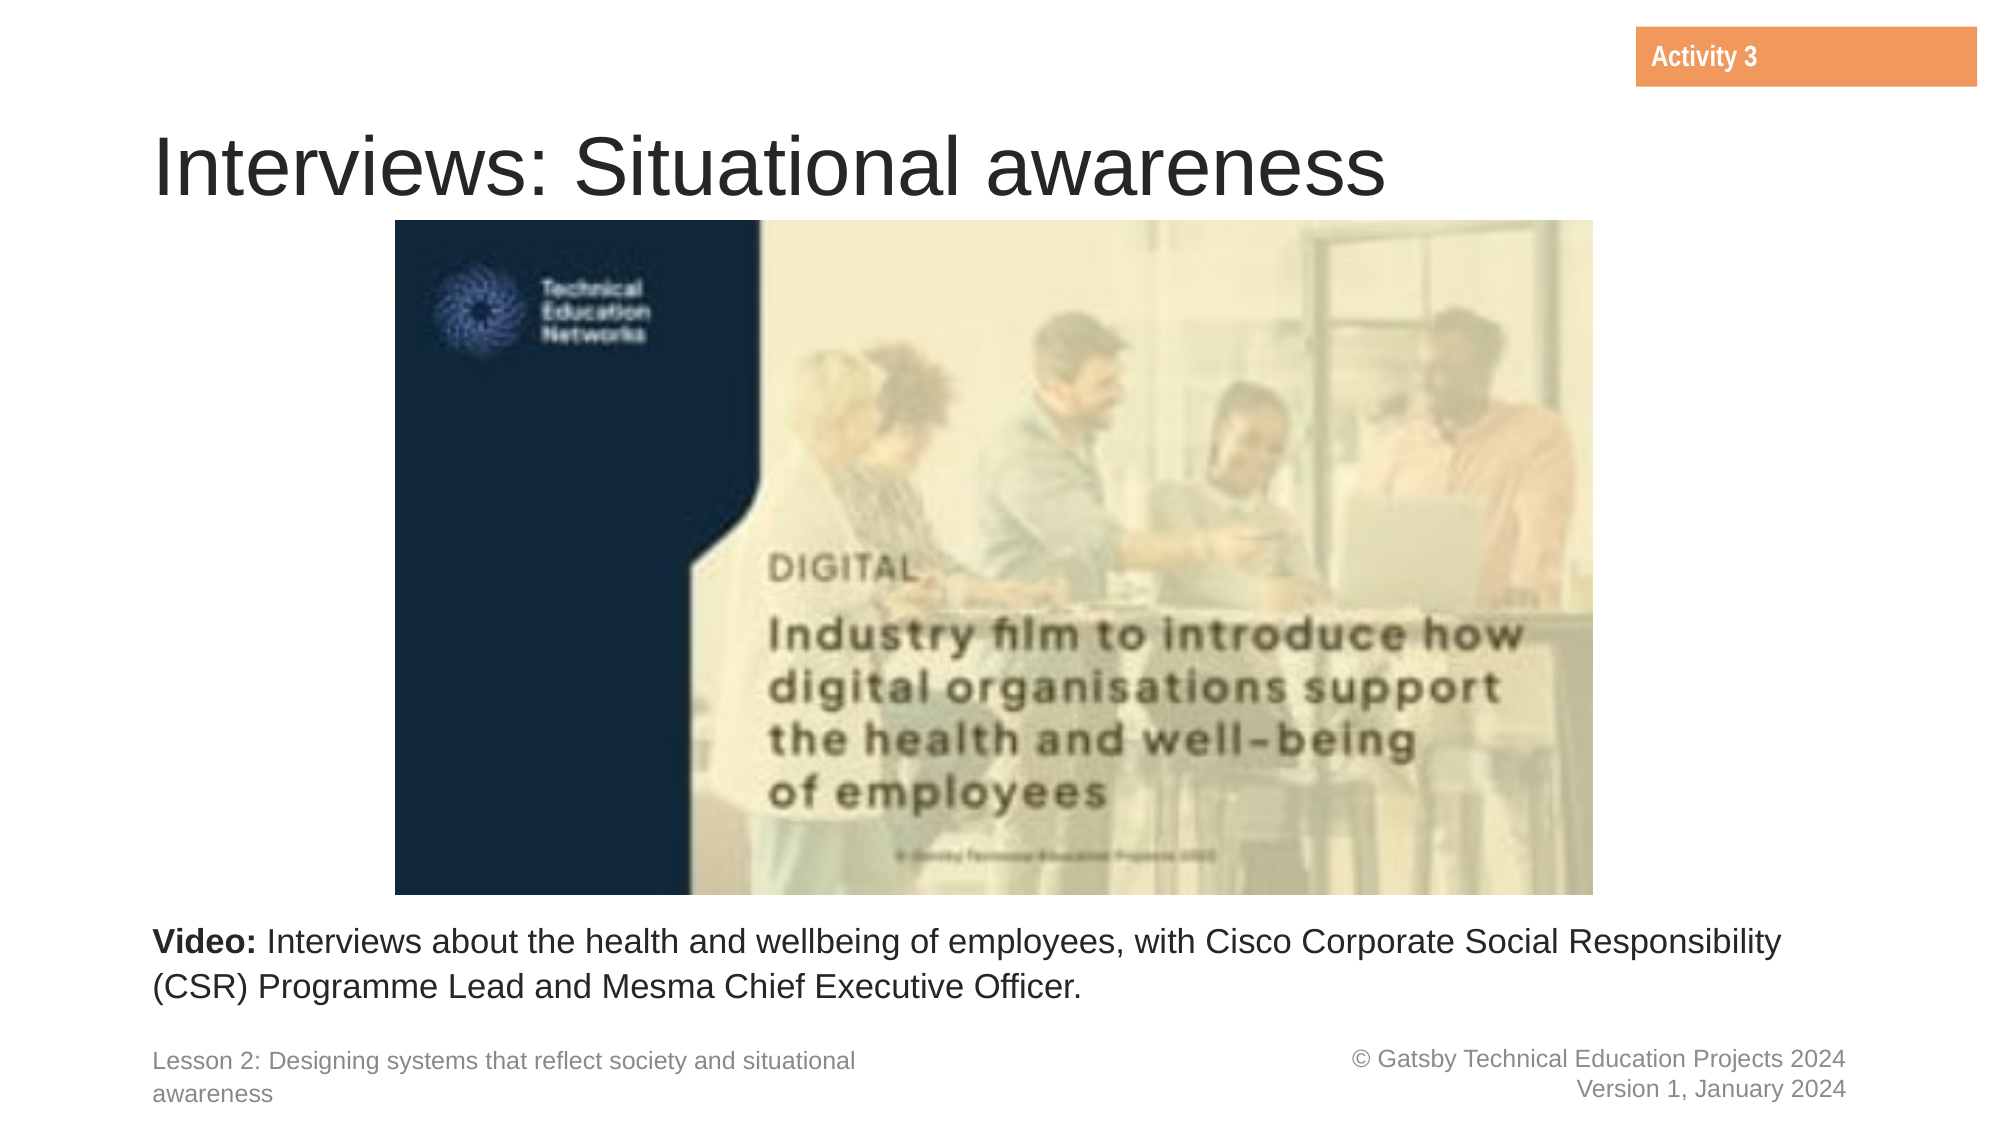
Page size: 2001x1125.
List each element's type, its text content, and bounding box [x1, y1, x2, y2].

list Activity 3 [1636, 26, 1978, 87]
list Lesson 2: Designing systems that reflect society and situational awareness [137, 1046, 1000, 1103]
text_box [394, 219, 1594, 896]
list Video: Interviews about the health and wellbeing of employees, with Cisco Corporate Social Responsibility (CSR) Programme Lead and Mesma Chief Executive Officer. [137, 908, 1863, 1014]
title Interviews: Situational awareness [137, 59, 1863, 278]
